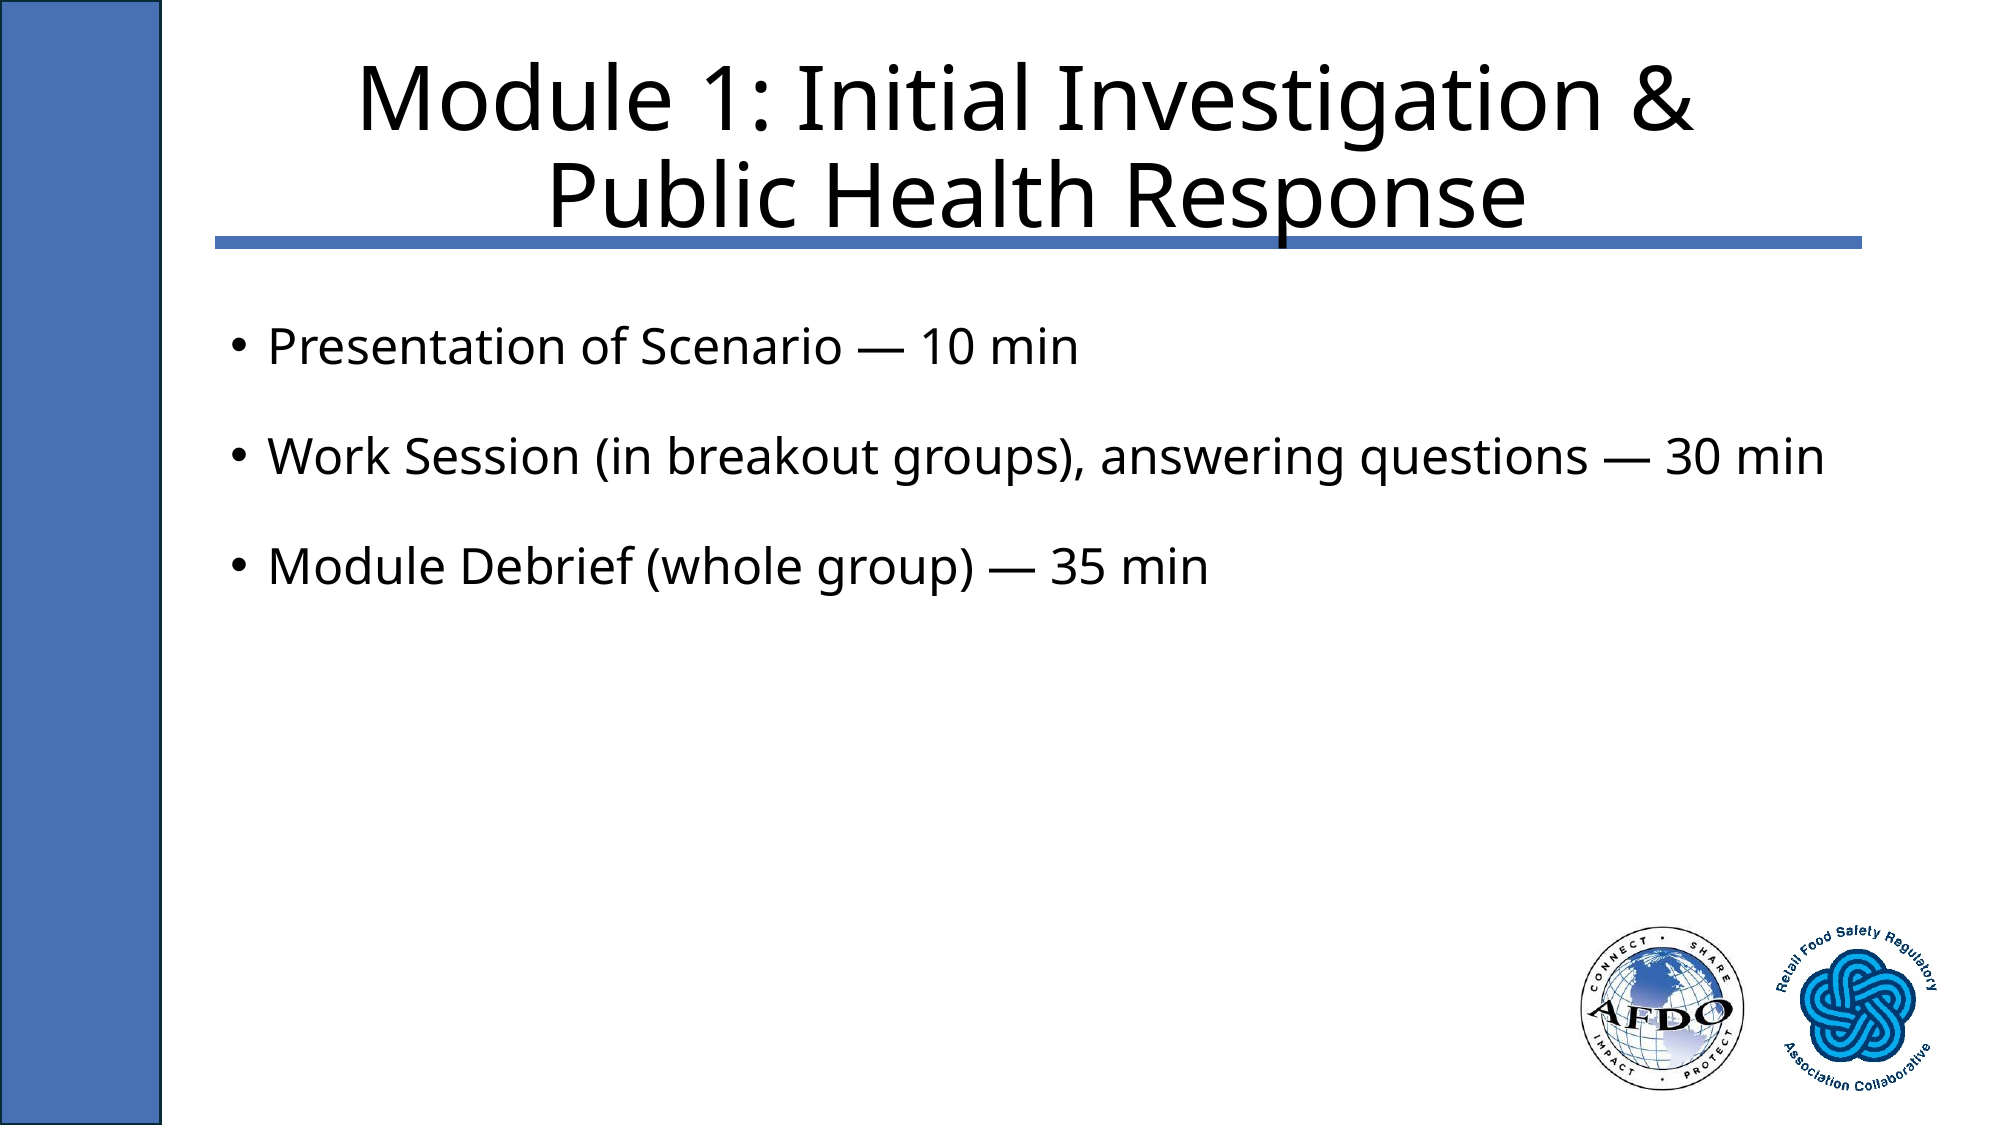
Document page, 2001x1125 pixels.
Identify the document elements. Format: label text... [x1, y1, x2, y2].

title Module 1: Initial Investigation & Public Health Response [213, 41, 1861, 258]
picture [1776, 925, 1937, 1091]
list Presentation of Scenario — 10 min Work Session (in breakout groups), answering questions — 30 min Module Debrief (whole group) — 35 min [215, 306, 1863, 960]
picture [1579, 960, 1745, 1091]
